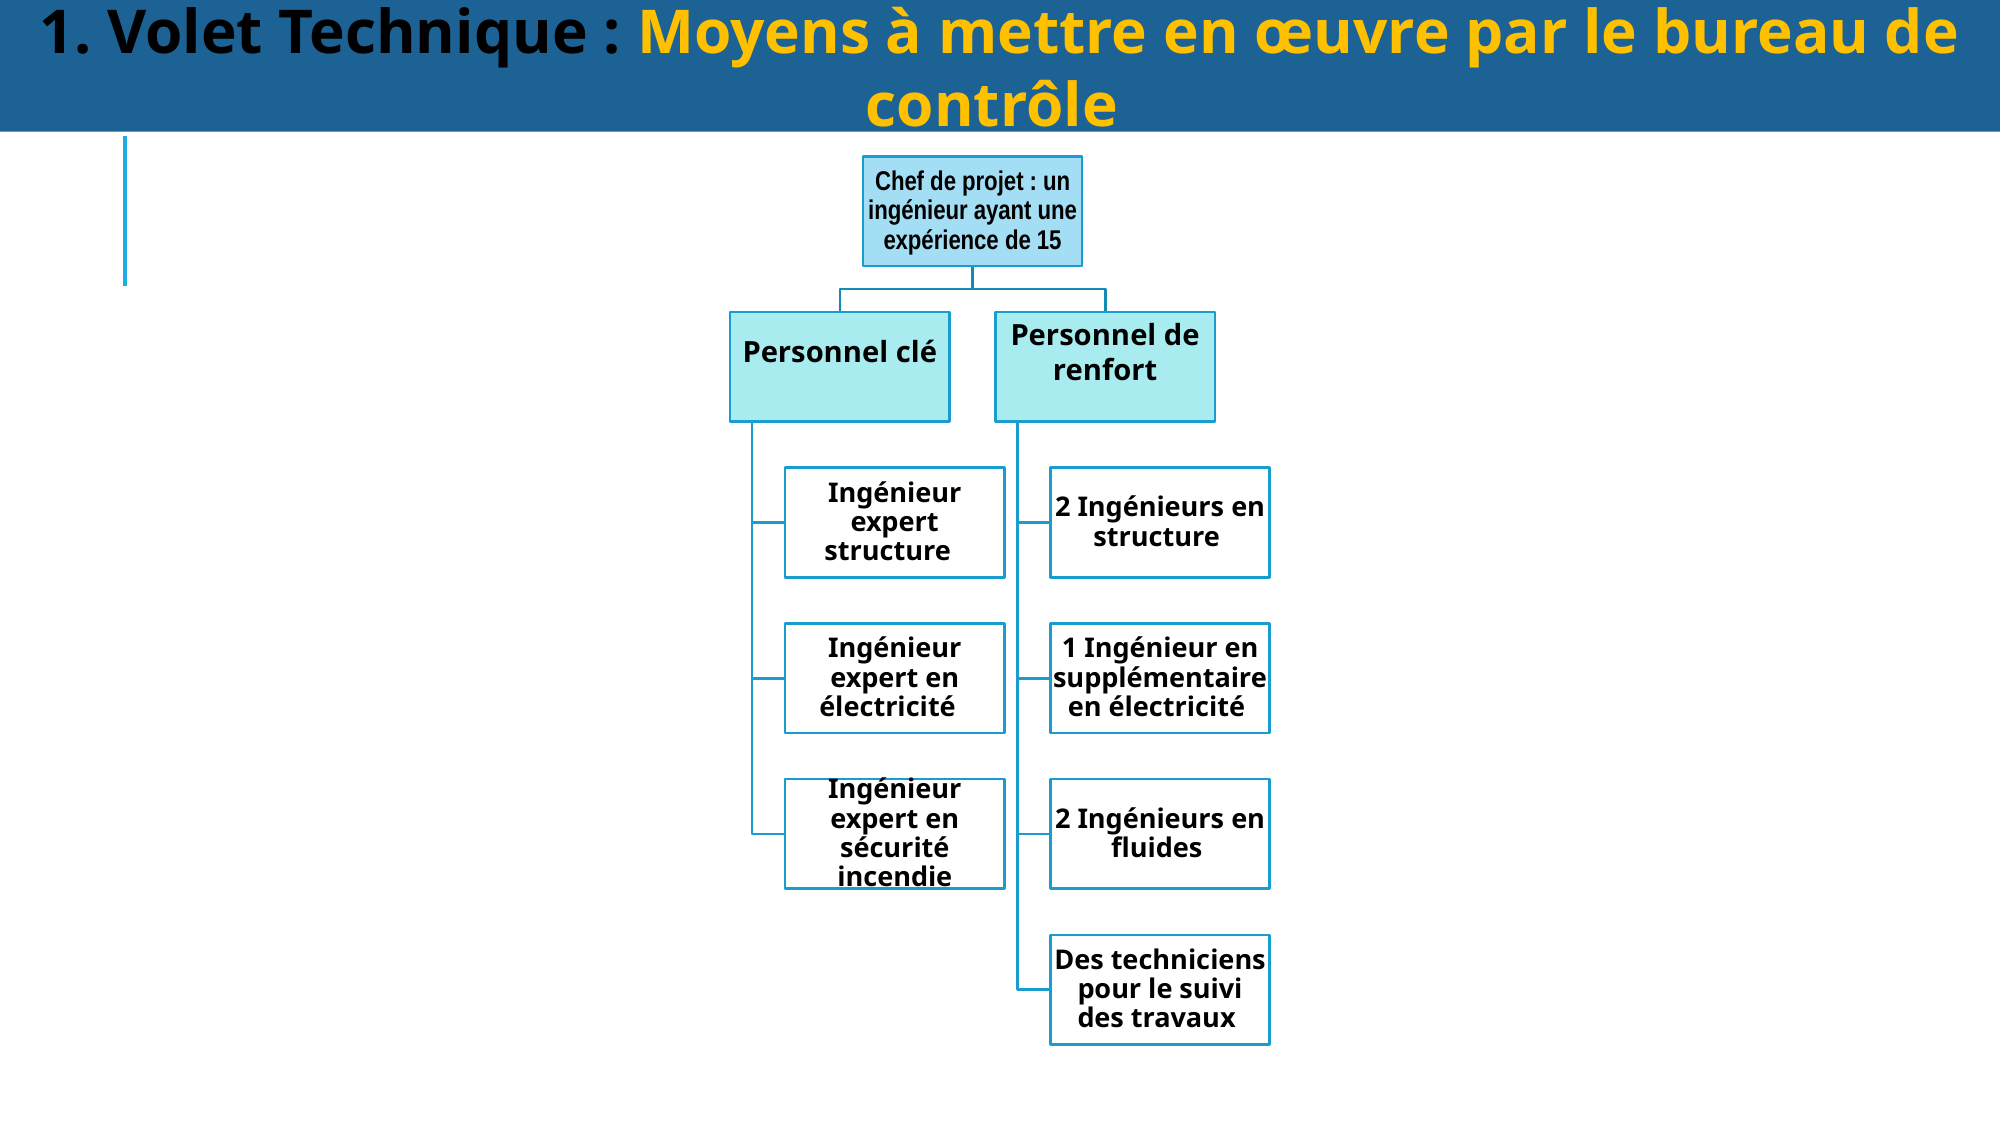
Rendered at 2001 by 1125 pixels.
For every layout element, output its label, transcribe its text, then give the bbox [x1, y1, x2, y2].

text_box 1. Volet Technique : Moyens à mettre en œuvre par le bureau de contrôle [0, 0, 2000, 133]
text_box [332, 155, 1667, 1045]
